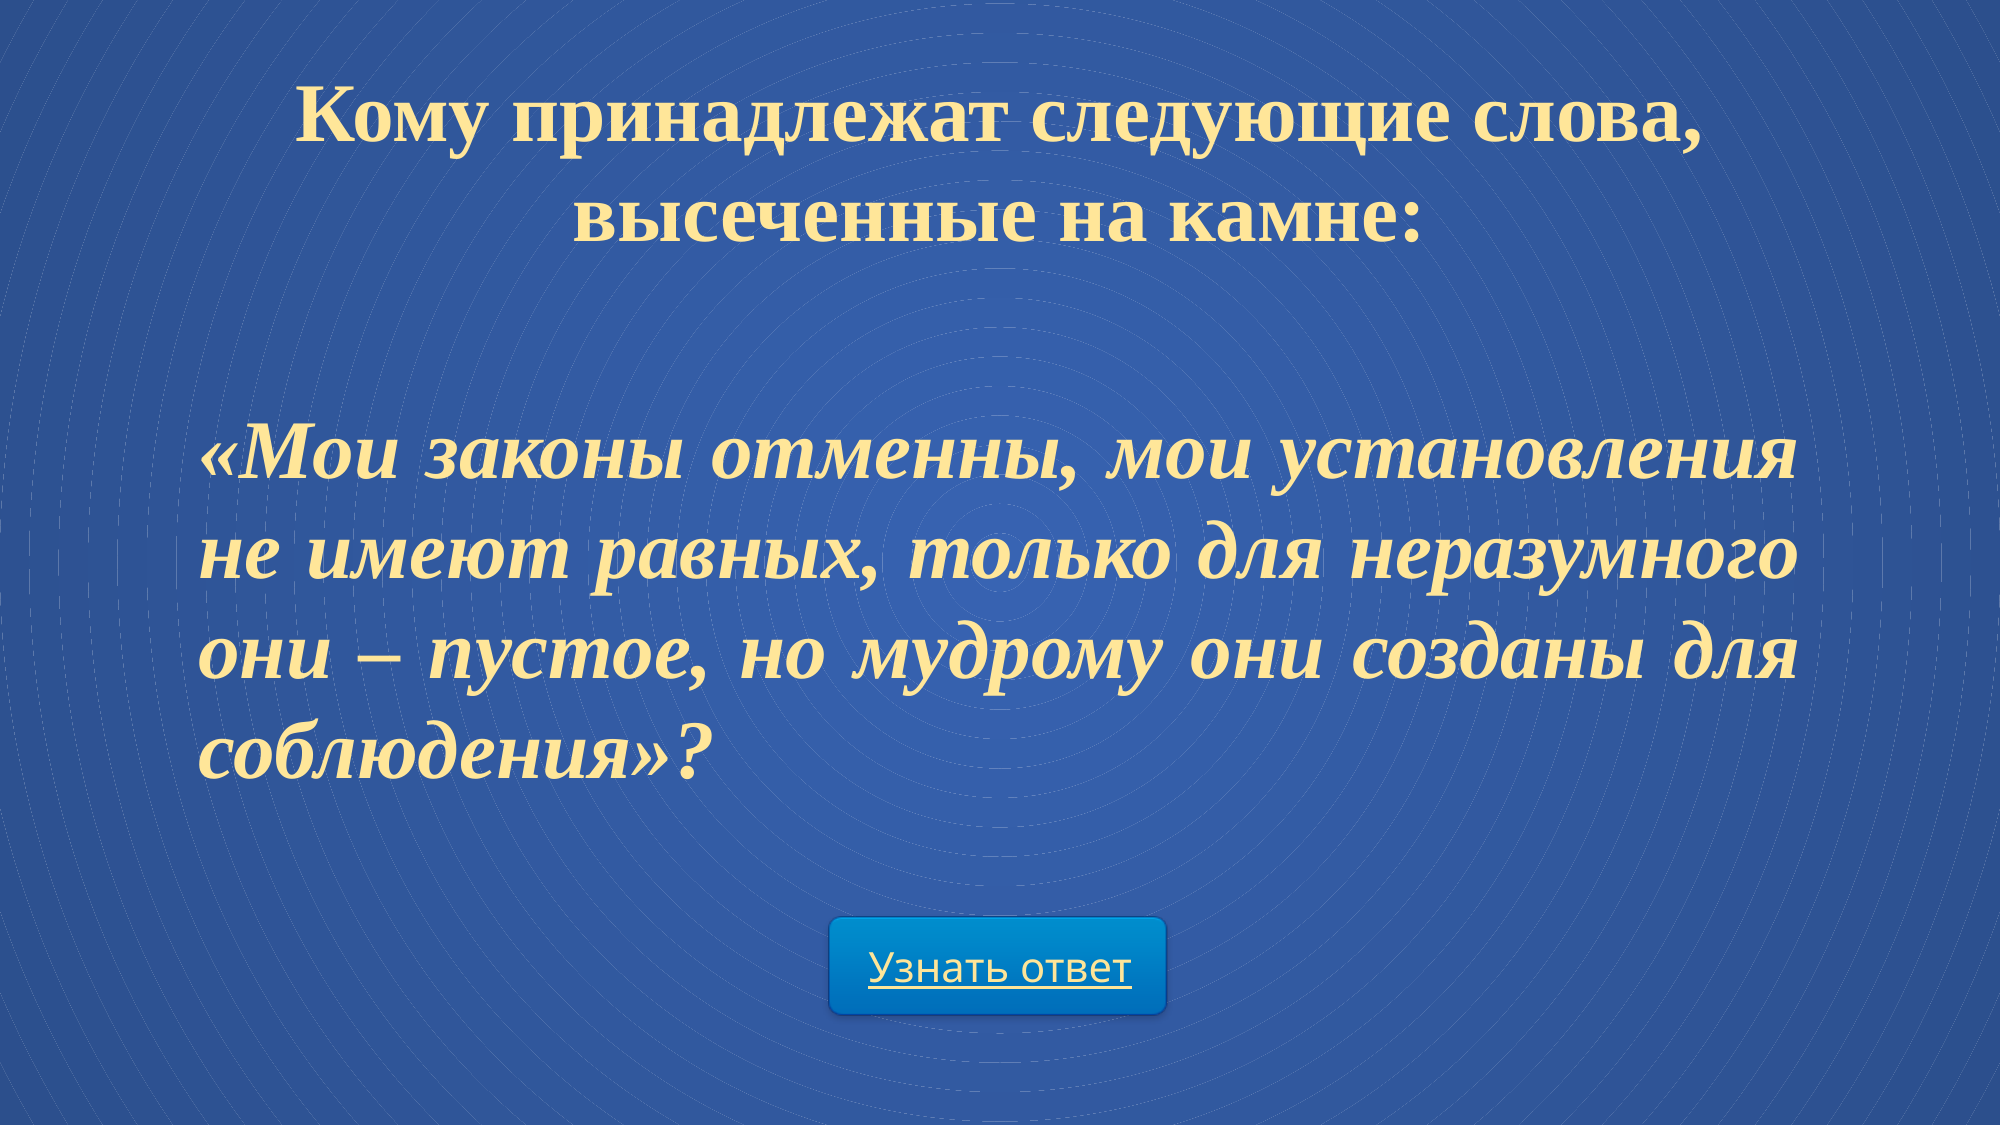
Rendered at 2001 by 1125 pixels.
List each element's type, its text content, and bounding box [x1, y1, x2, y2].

text_box «Мои законы отменны, мои установления не имеют равных, только для неразумного они – пустое, но мудрому они созданы для соблюдения»? [183, 388, 1817, 803]
text_box Кому принадлежат следующие слова, высеченные на камне: [278, 50, 1722, 265]
picture [793, 902, 1180, 1035]
